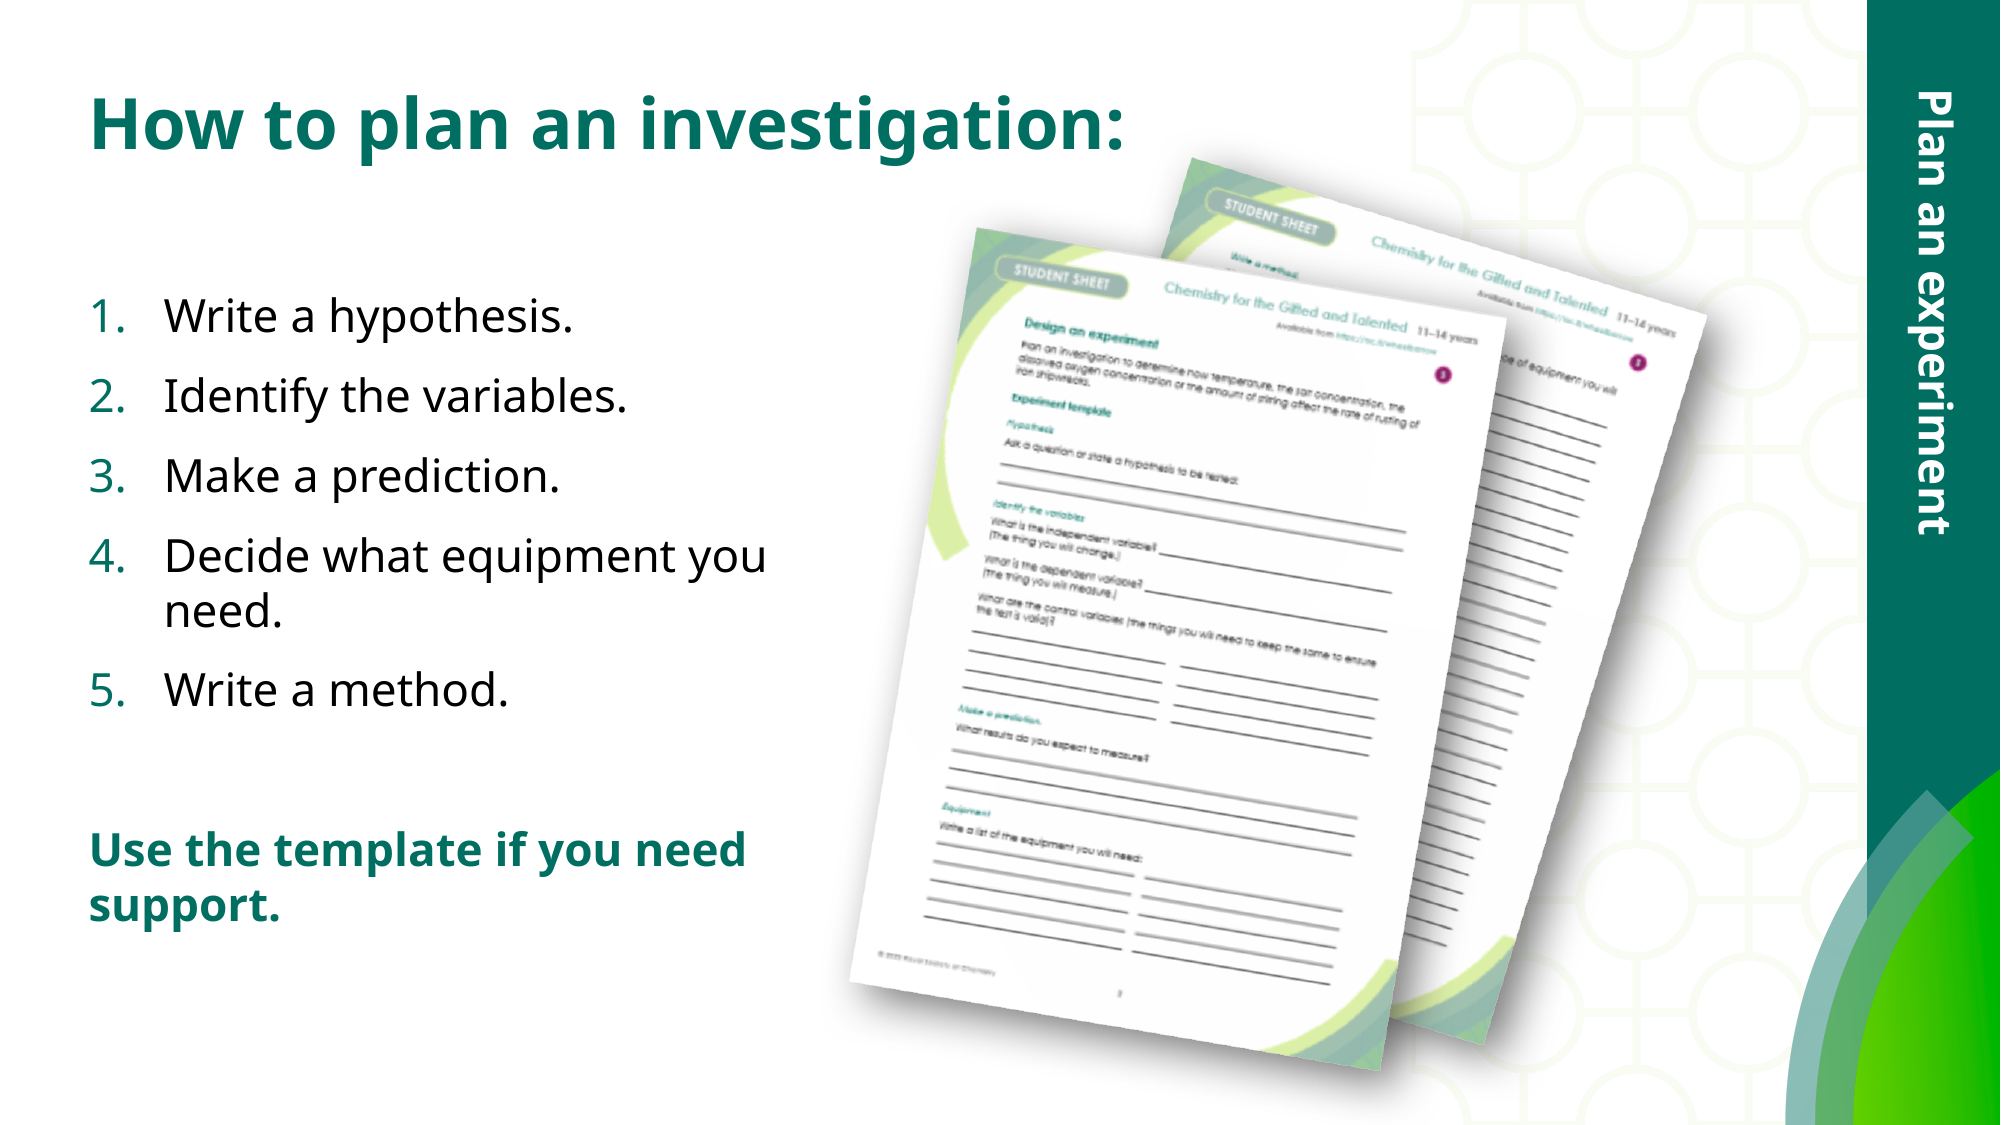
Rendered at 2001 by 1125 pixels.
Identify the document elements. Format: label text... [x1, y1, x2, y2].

picture [850, 0, 2001, 1125]
list Write a hypothesis. Identify the variables. Make a prediction. Decide what equipment you need. Write a method. Use the template if you need support. [88, 206, 769, 1034]
text_box Plan an experiment [1867, 88, 2000, 768]
title How to plan an investigation: [88, 88, 1743, 161]
